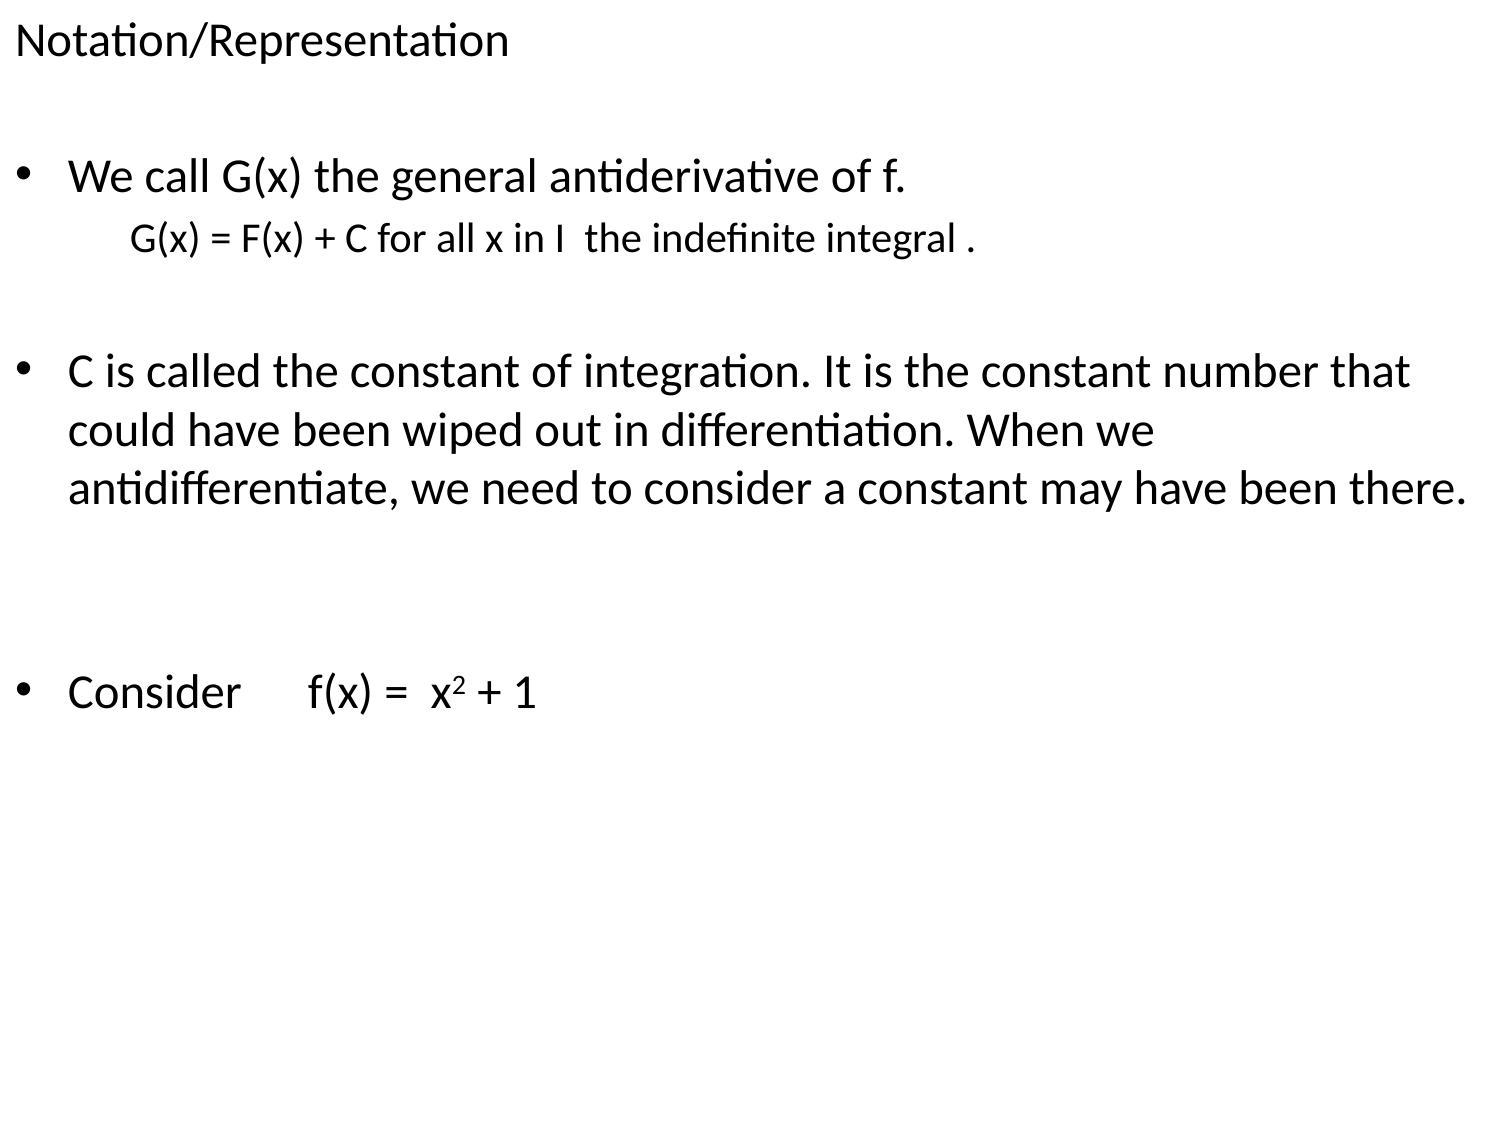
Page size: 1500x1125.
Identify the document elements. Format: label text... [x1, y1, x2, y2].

list Notation/Representation We call G(x) the general antiderivative of f. G(x) = F(x) + C for all x in I the indefinite integral . C is called the constant of integration. It is the constant number that could have been wiped out in differentiation. When we antidifferentiate, we need to consider a constant may have been there. Consider f(x) = x2 + 1 [0, 0, 1500, 743]
